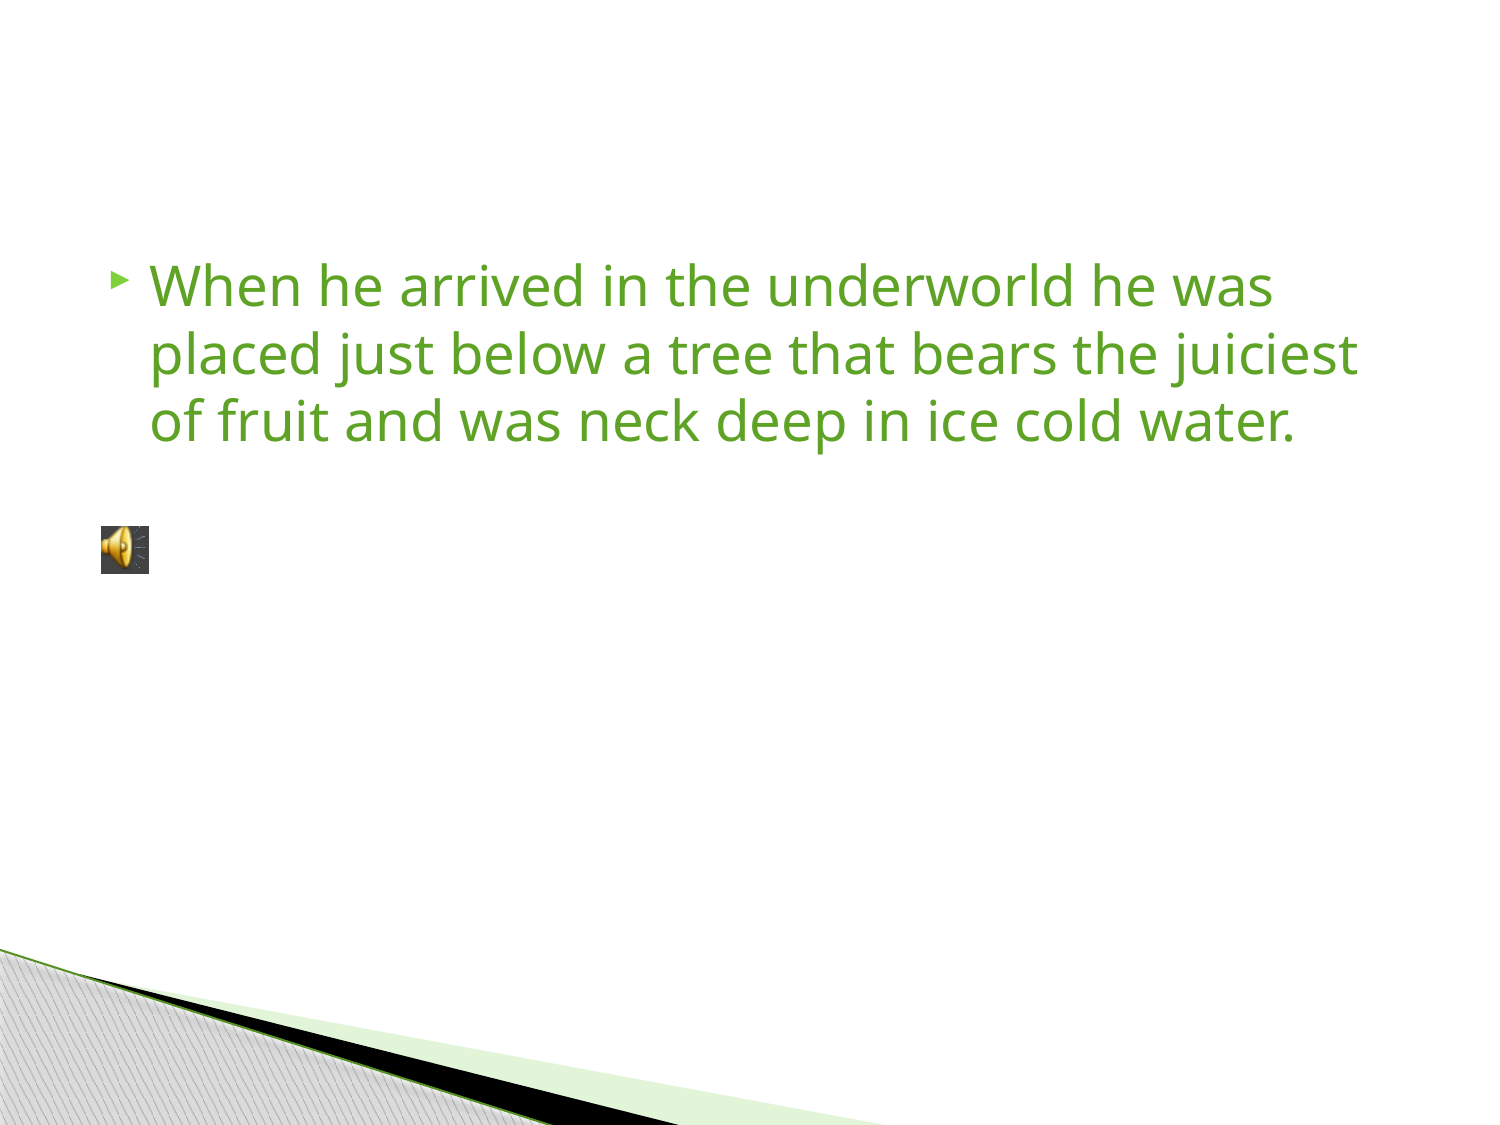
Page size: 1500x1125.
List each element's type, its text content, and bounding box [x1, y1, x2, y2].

list When he arrived in the underworld he was placed just below a tree that bears the juiciest of fruit and was neck deep in ice cold water. [75, 243, 1425, 986]
picture [99, 524, 151, 576]
